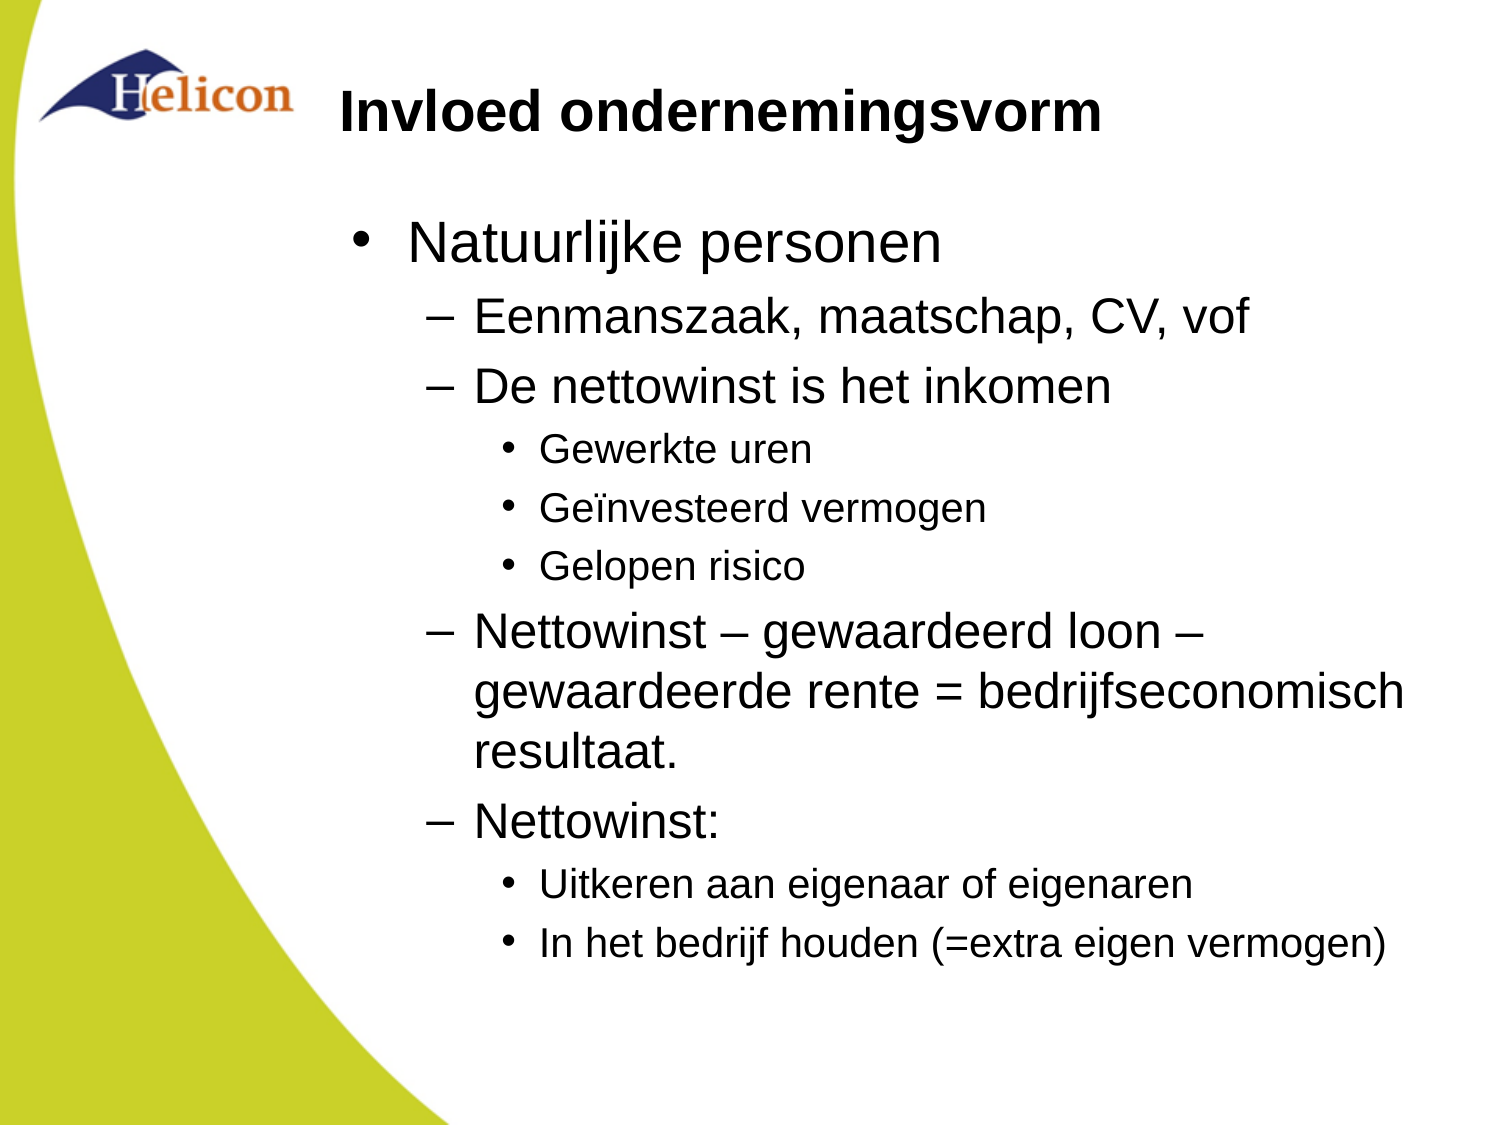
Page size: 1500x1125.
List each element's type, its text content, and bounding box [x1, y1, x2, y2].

title Invloed ondernemingsvorm [324, 54, 1415, 161]
list Natuurlijke personen Eenmanszaak, maatschap, CV, vof De nettowinst is het inkomen Gewerkte uren Geïnvesteerd vermogen Gelopen risico Nettowinst – gewaardeerd loon – gewaardeerde rente = bedrijfseconomisch resultaat. Nettowinst: Uitkeren aan eigenaar of eigenaren In het bedrijf houden (=extra eigen vermogen) [336, 196, 1425, 1005]
picture [0, 0, 1500, 1125]
